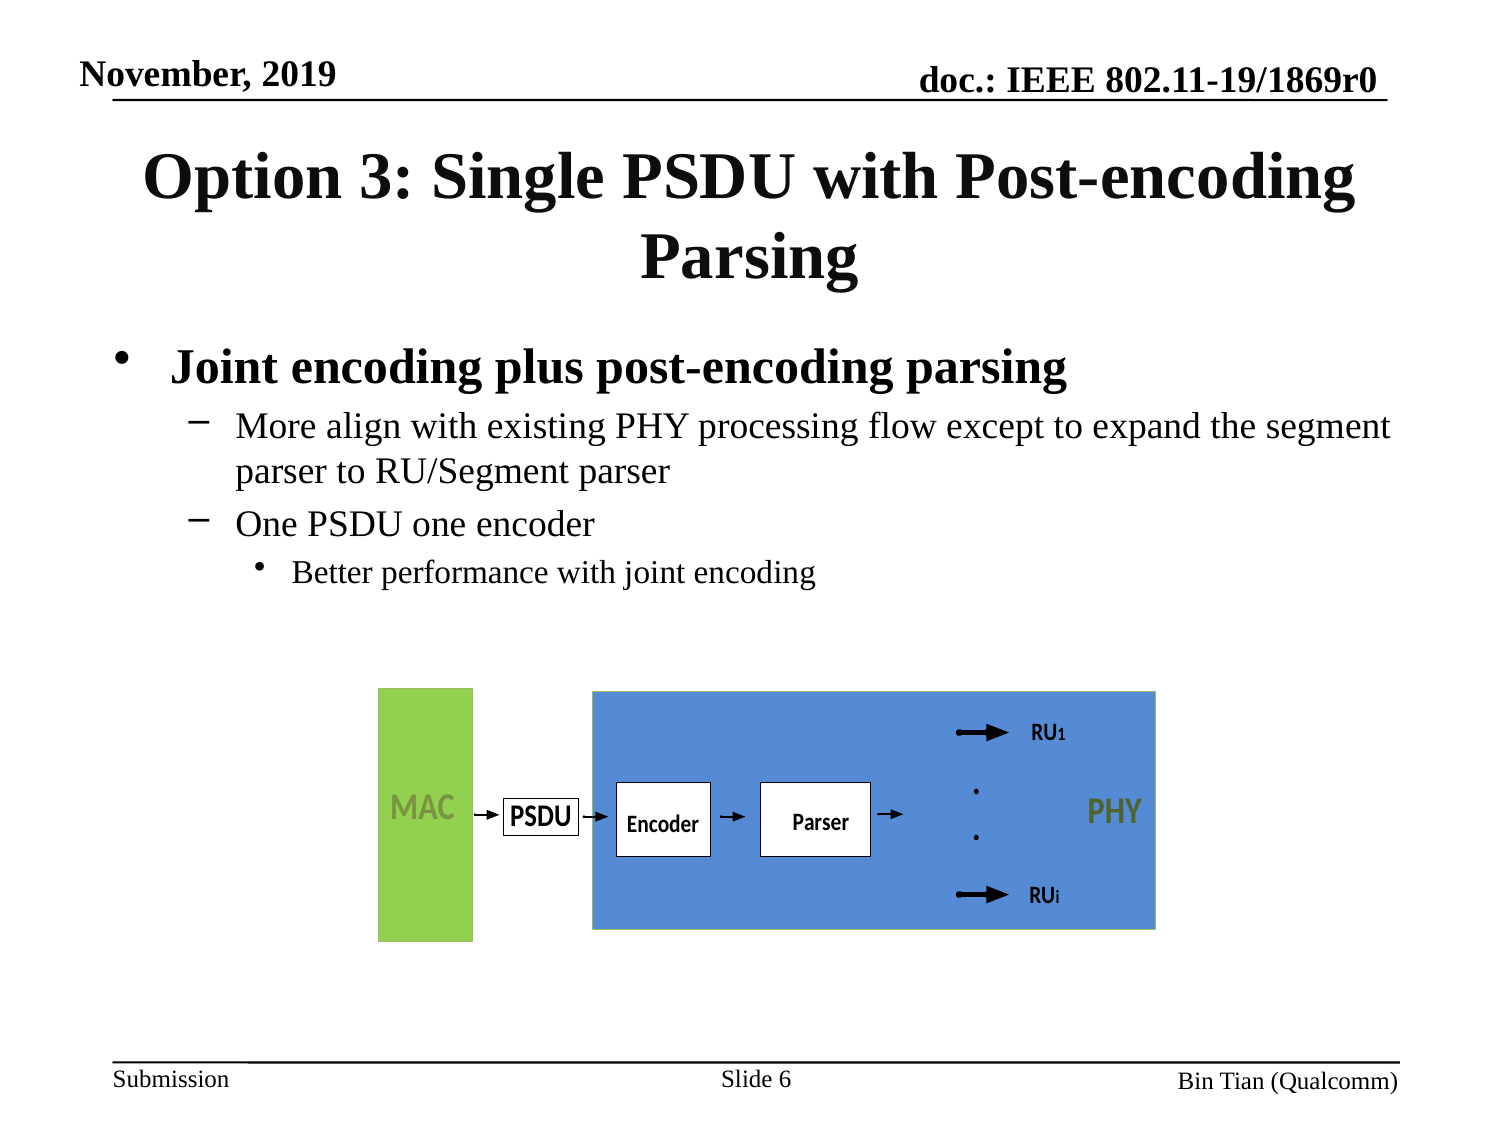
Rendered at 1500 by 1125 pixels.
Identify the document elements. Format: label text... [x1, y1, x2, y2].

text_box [312, 600, 1208, 944]
list Joint encoding plus post-encoding parsing More align with existing PHY processing flow except to expand the segment parser to RU/Segment parser One PSDU one encoder Better performance with joint encoding [98, 326, 1473, 1105]
slide_number Slide 6 [712, 1061, 800, 1093]
title Option 3: Single PSDU with Post-encoding Parsing [68, 139, 1432, 284]
